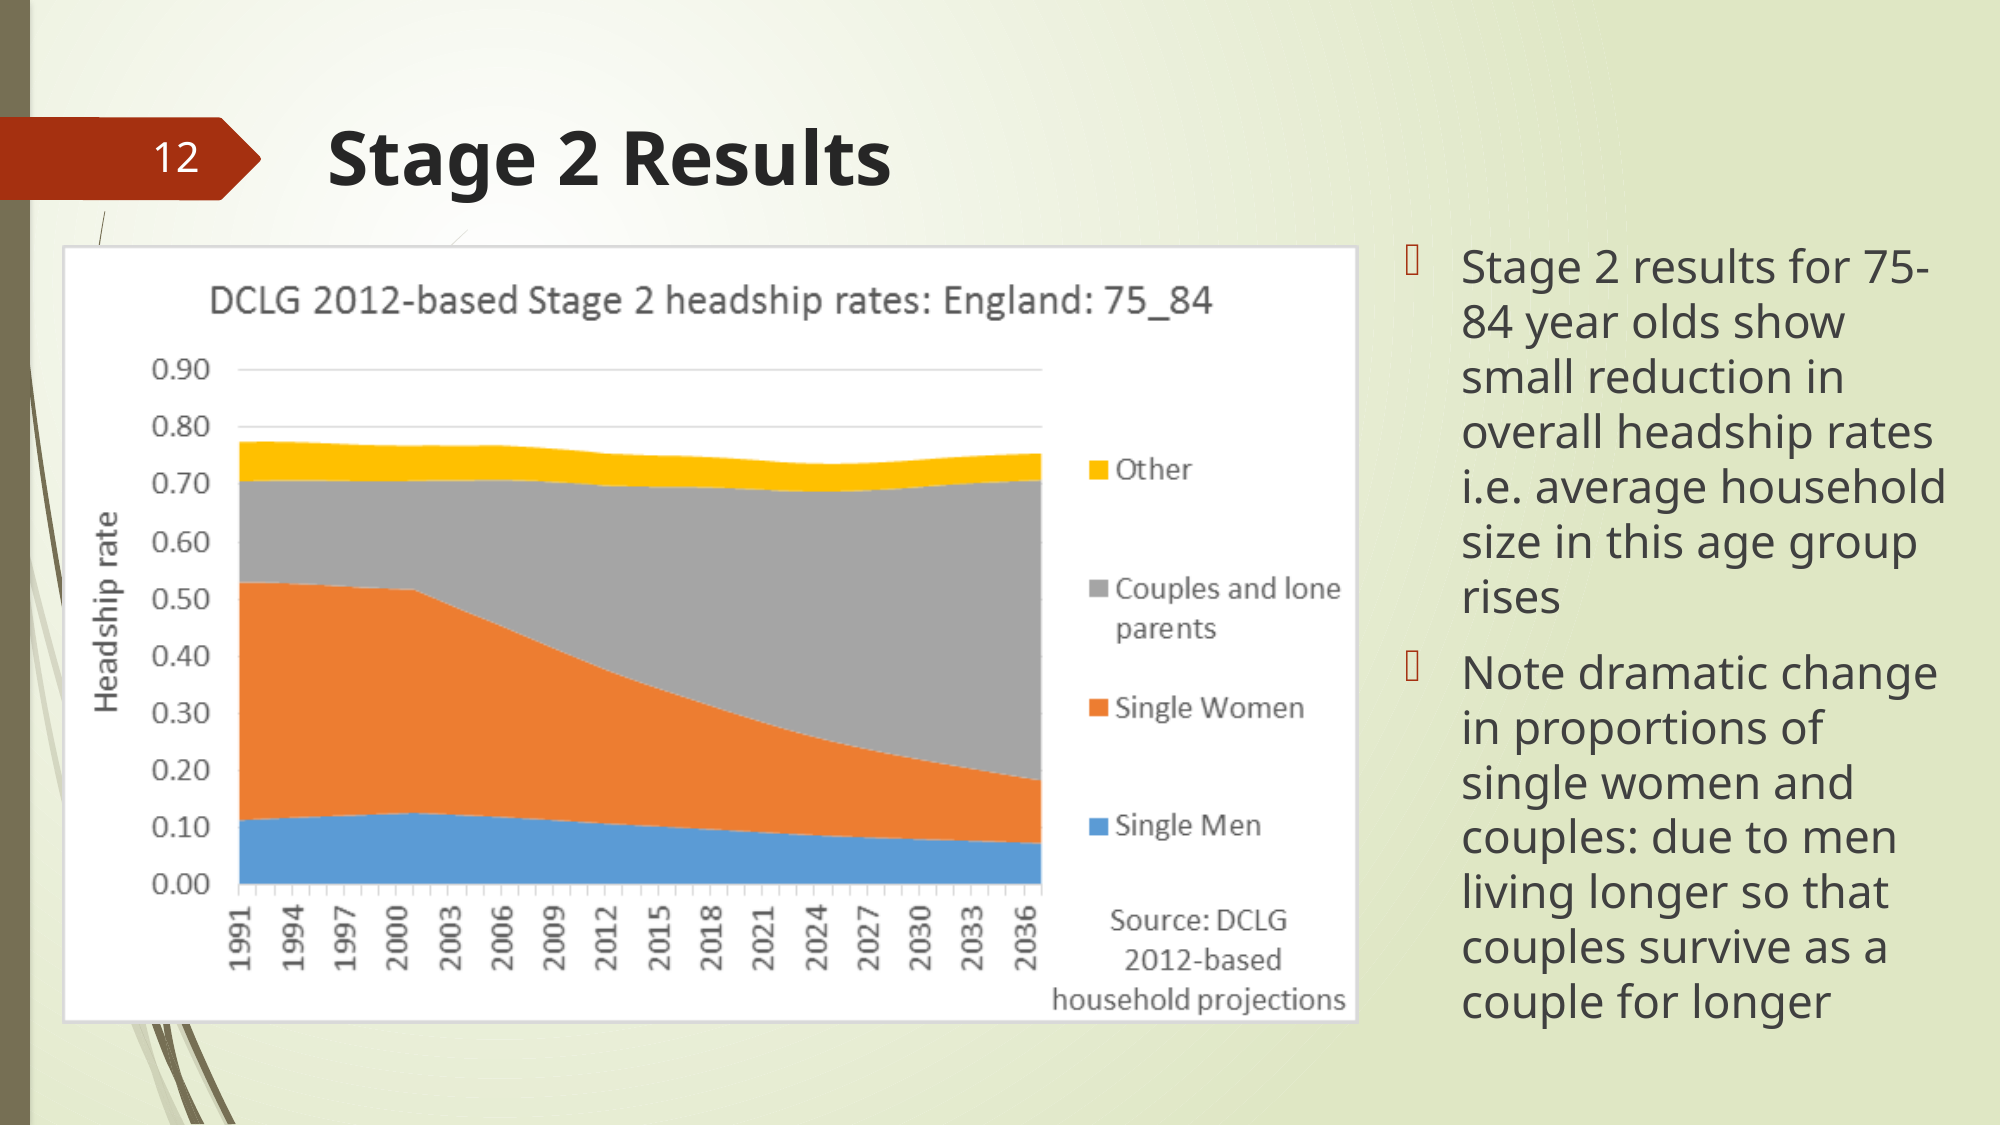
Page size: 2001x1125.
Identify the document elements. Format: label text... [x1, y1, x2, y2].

title Stage 2 Results [312, 103, 1852, 215]
picture [61, 244, 1359, 1024]
slide_number 12 [87, 129, 216, 190]
list Stage 2 results for 75-84 year olds show small reduction in overall headship rates i.e. average household size in this age group rises Note dramatic change in proportions of single women and couples: due to men living longer so that couples survive as a couple for longer [1389, 230, 1975, 1039]
